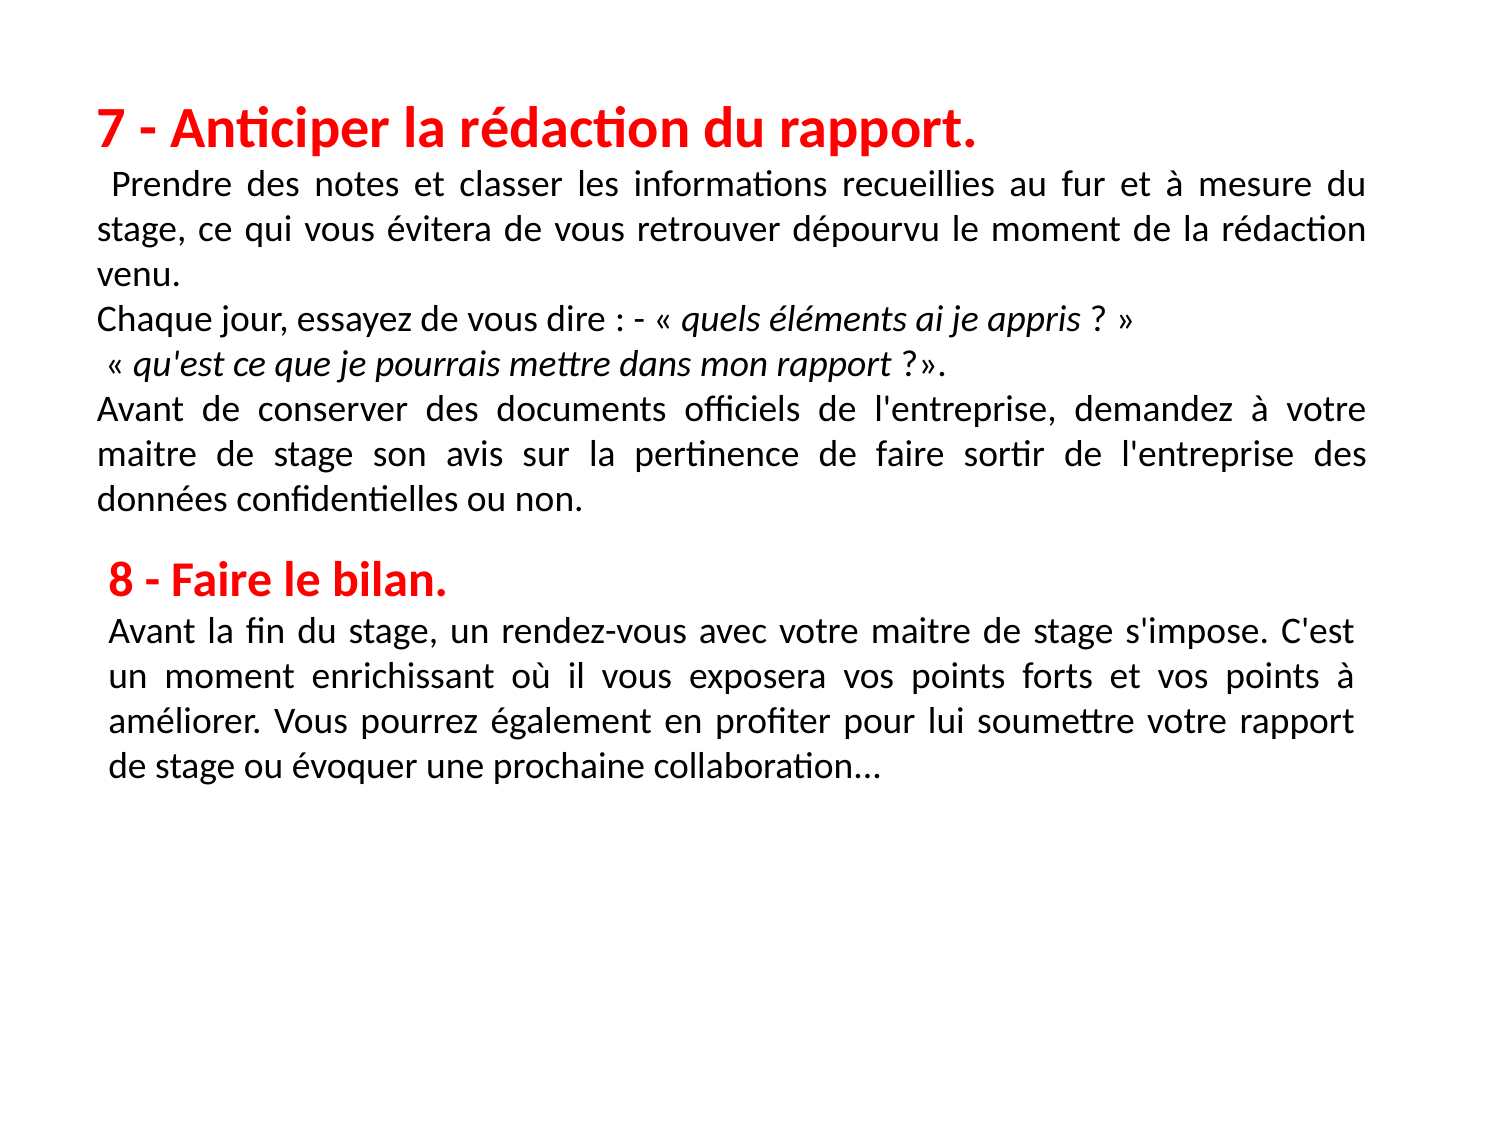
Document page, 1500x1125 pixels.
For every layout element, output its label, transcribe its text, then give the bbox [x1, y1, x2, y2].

text_box 8 - Faire le bilan. Avant la fin du stage, un rendez-vous avec votre maitre de stage s'impose. C'est un moment enrichissant où il vous exposera vos points forts et vos points à améliorer. Vous pourrez également en profiter pour lui soumettre votre rapport de stage ou évoquer une prochaine collaboration... [93, 538, 1371, 794]
text_box 7 - Anticiper la rédaction du rapport. Prendre des notes et classer les informations recueillies au fur et à mesure du stage, ce qui vous évitera de vous retrouver dépourvu le moment de la rédaction venu. Chaque jour, essayez de vous dire : - « quels éléments ai je appris ? » « qu'est ce que je pourrais mettre dans mon rapport ?». Avant de conserver des documents officiels de l'entreprise, demandez à votre maitre de stage son avis sur la pertinence de faire sortir de l'entreprise des données confidentielles ou non. [82, 82, 1383, 527]
